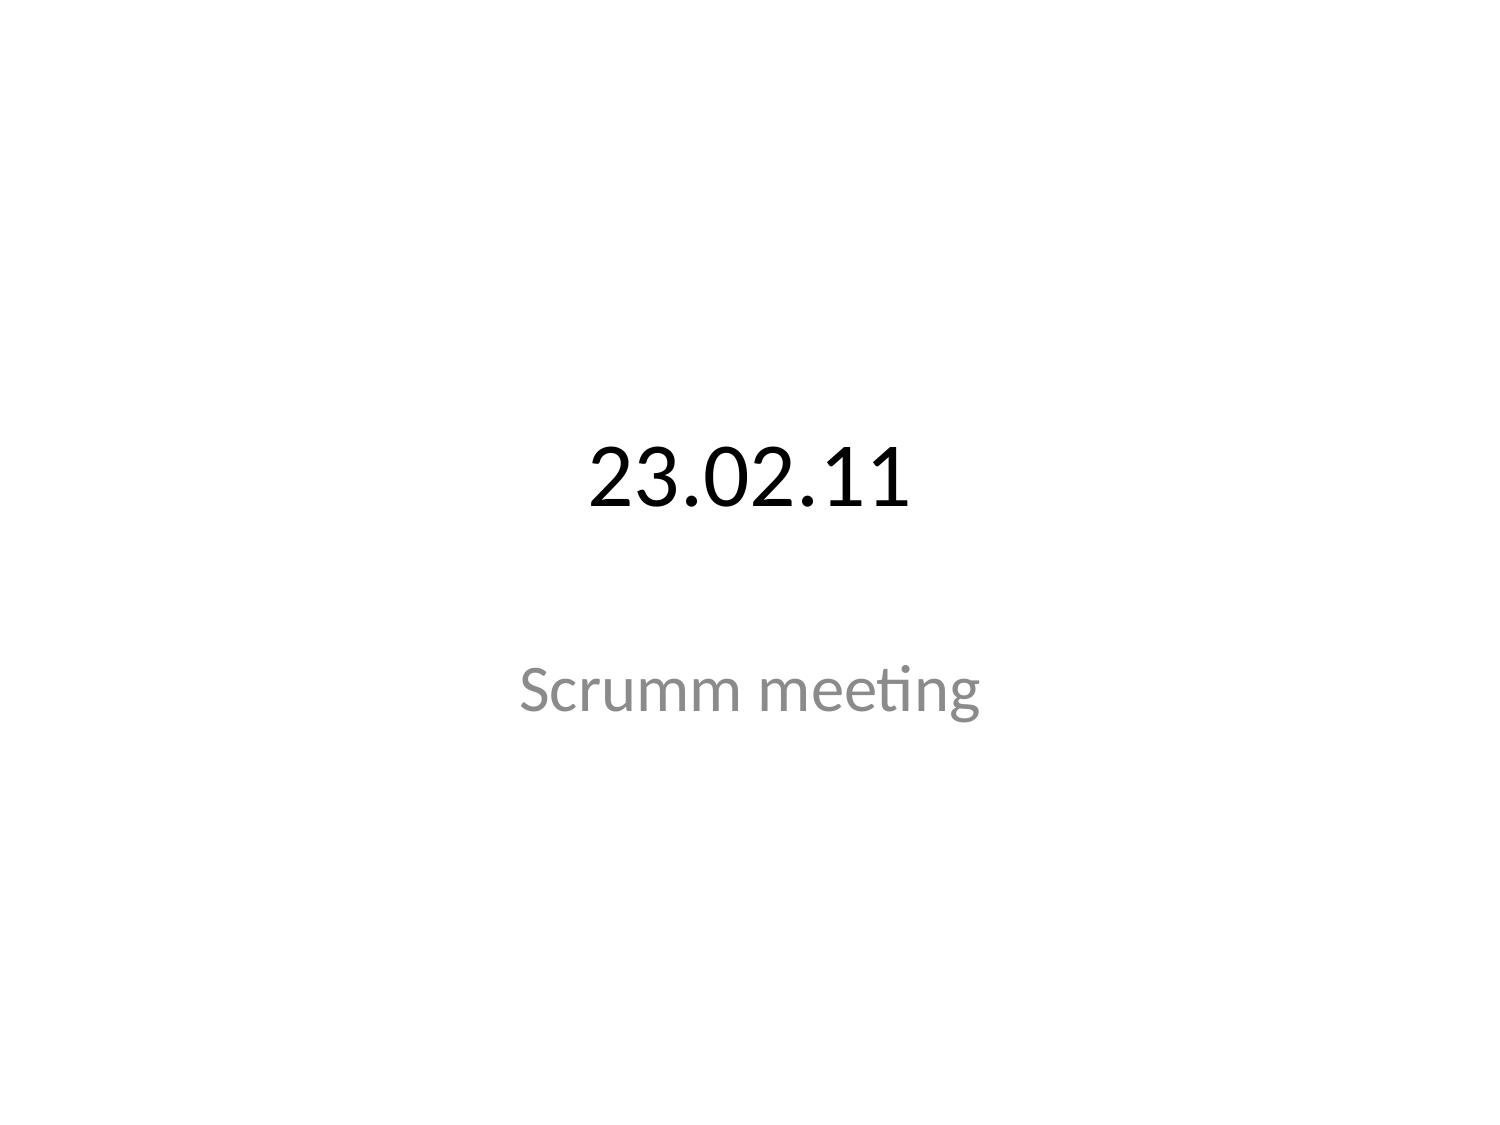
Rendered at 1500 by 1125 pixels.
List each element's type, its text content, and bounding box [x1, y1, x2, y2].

title 23.02.11 [112, 349, 1388, 591]
subtitle Scrumm meeting [225, 637, 1275, 925]
